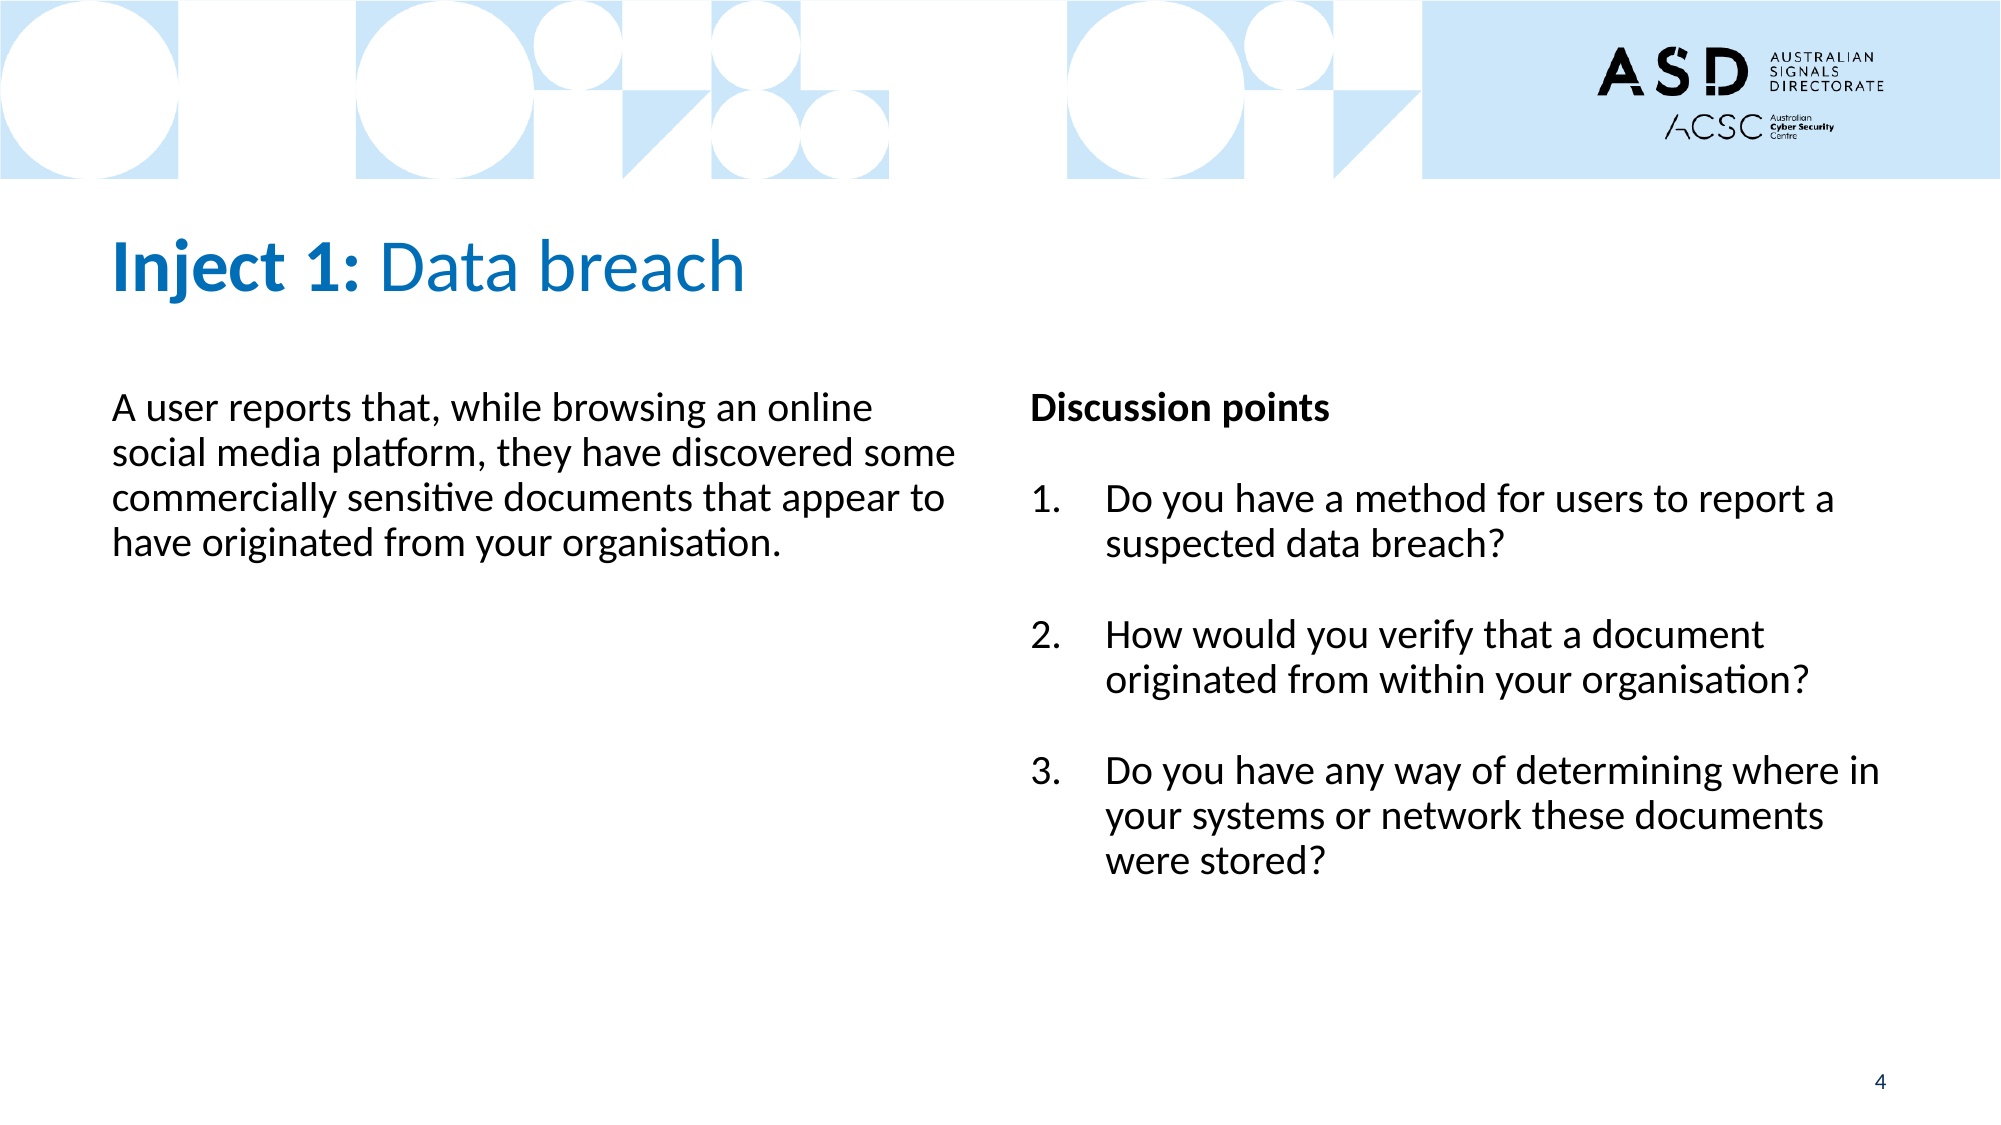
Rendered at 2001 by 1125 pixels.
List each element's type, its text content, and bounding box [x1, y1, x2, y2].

list Discussion points Do you have a method for users to report a suspected data breach? How would you verify that a document originated from within your organisation? Do you have any way of determining where in your systems or network these documents were stored? [1015, 378, 1902, 1007]
picture [0, 0, 2001, 179]
title Inject 1: Data breach [96, 207, 1902, 328]
slide_number 4 [1799, 1050, 1902, 1111]
list A user reports that, while browsing an online social media platform, they have discovered some commercially sensitive documents that appear to have originated from your organisation. [96, 378, 983, 1007]
